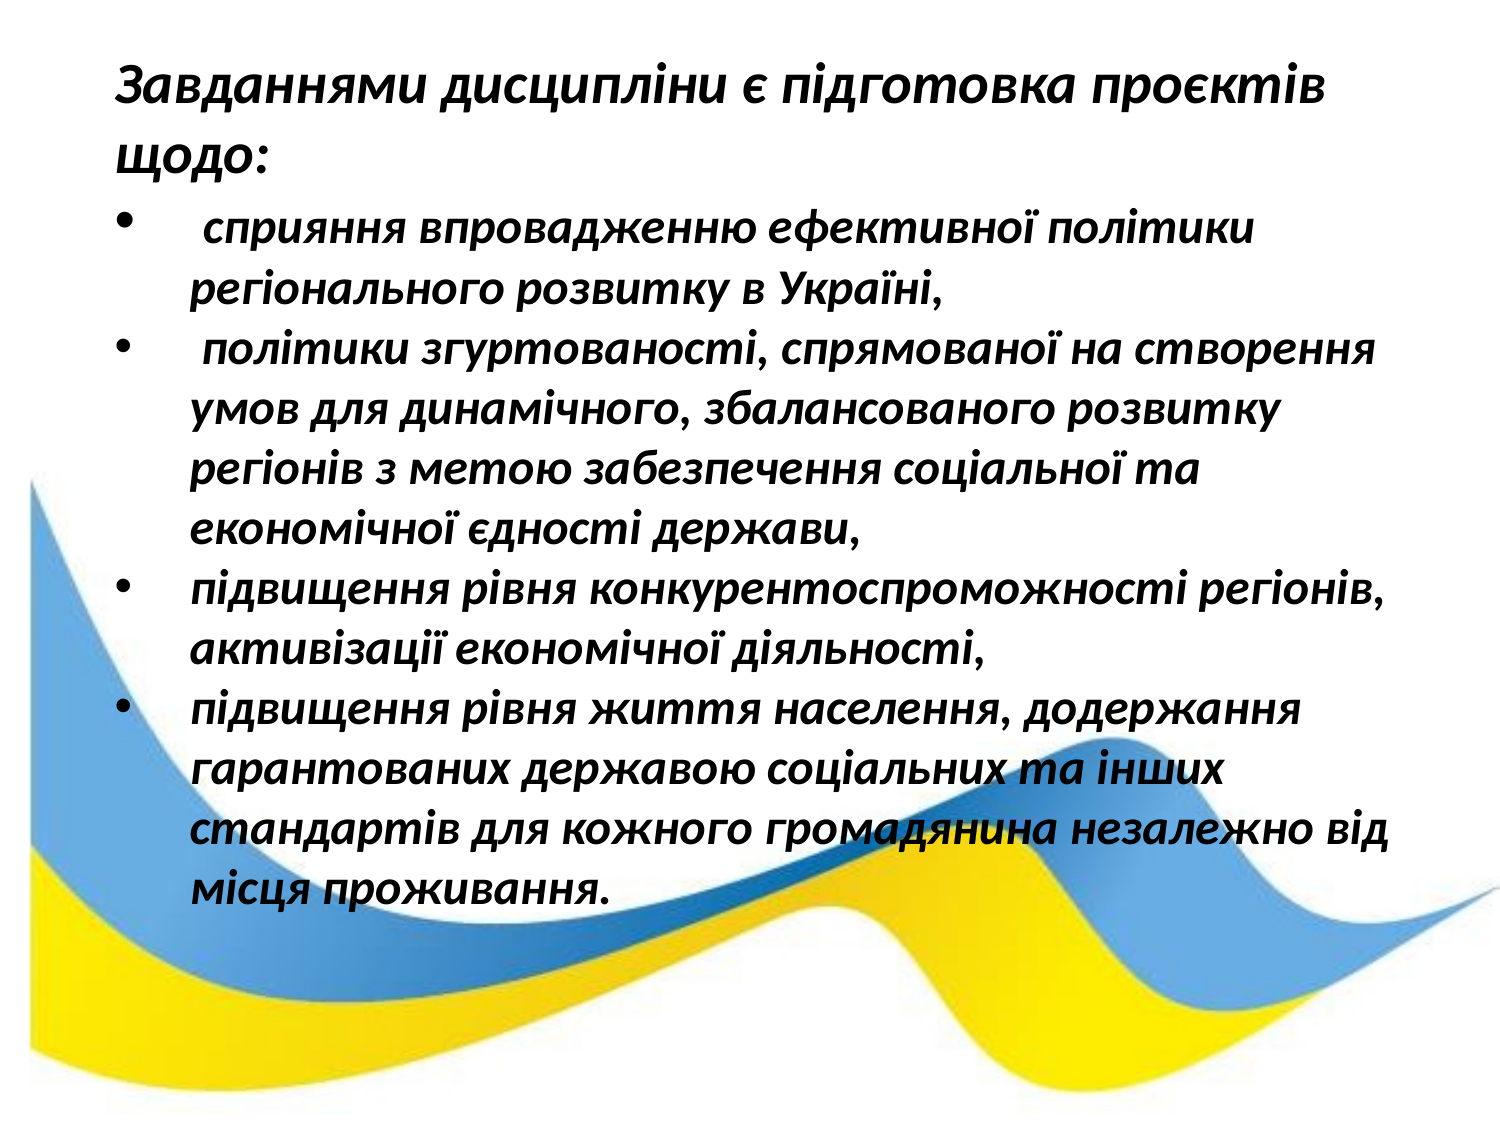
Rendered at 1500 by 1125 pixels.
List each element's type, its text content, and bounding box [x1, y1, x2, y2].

text_box Завданнями дисципліни є підготовка проєктів щодо: сприяння впровадженню ефективної політики регіонального розвитку в Україні, політики згуртованості, спрямованої на створення умов для динамічного, збалансованого розвитку регіонів з метою забезпечення соціальної та економічної єдності держави, підвищення рівня конкурентоспроможності регіонів, активізації економічної діяльності, підвищення рівня життя населення, додержання гарантованих державою соціальних та інших стандартів для кожного громадянина незалежно від місця проживання. [99, 37, 1463, 923]
text_box [29, 470, 1500, 1115]
